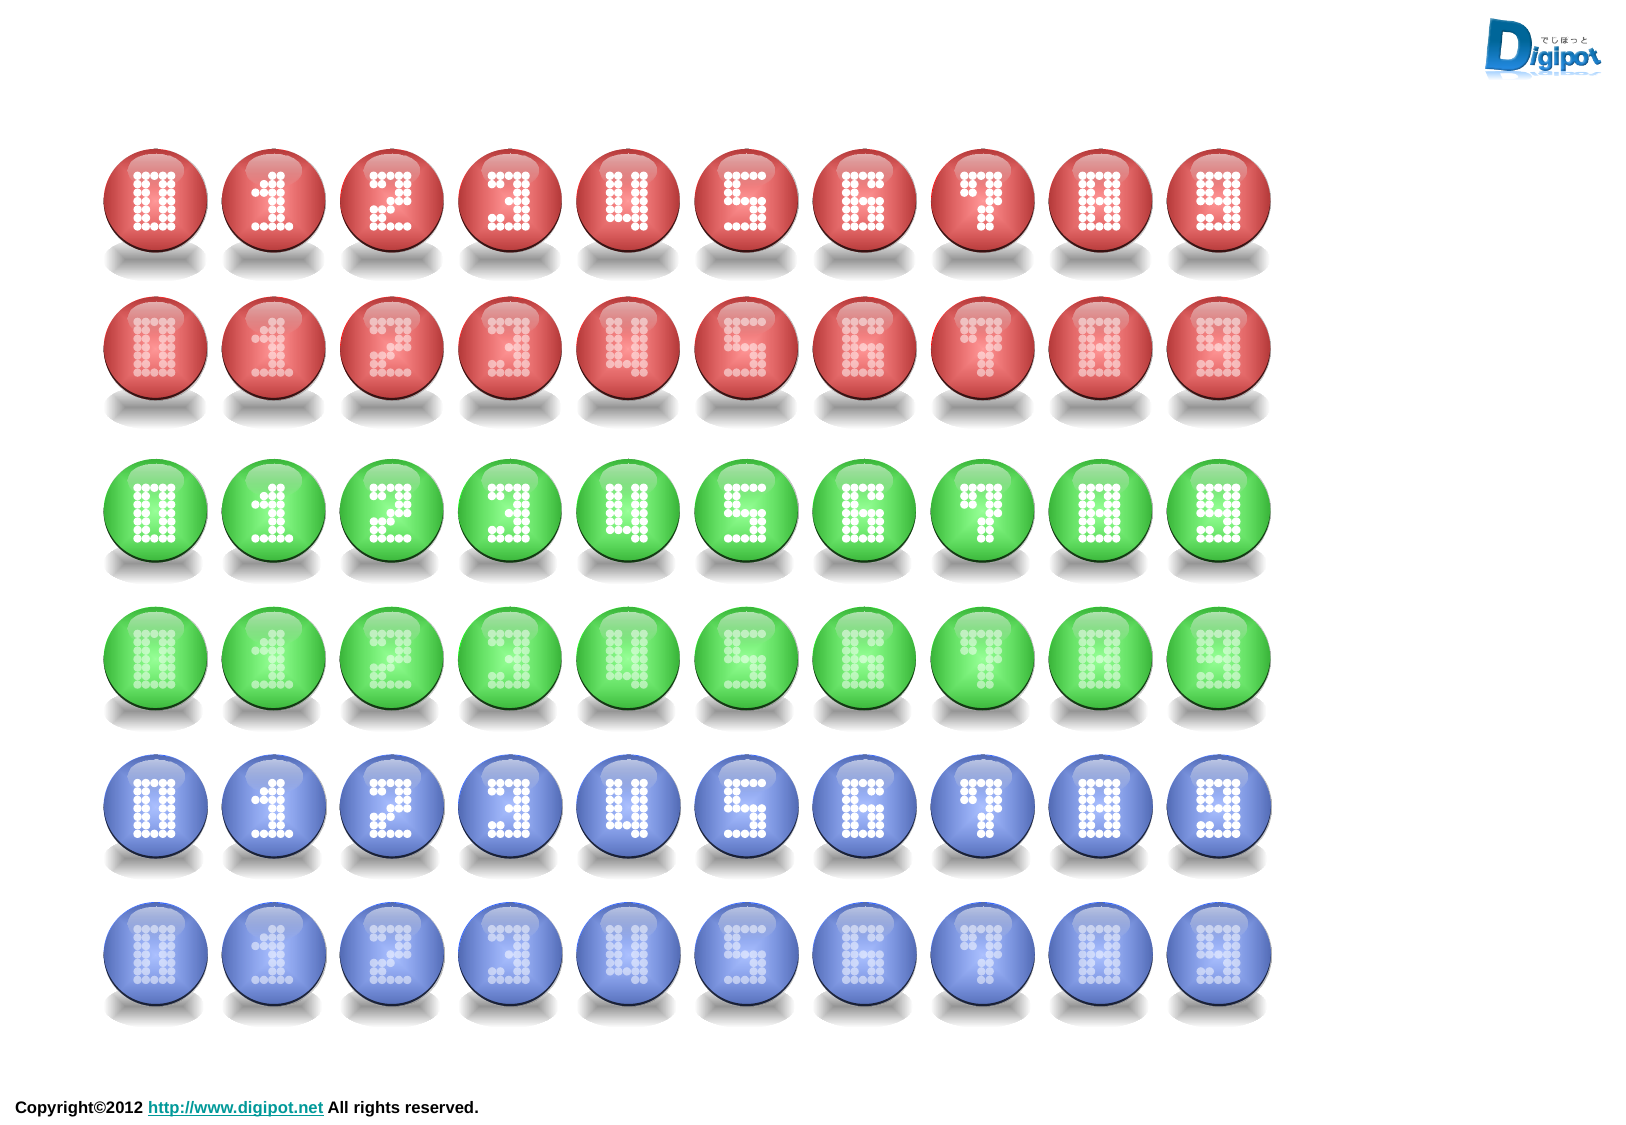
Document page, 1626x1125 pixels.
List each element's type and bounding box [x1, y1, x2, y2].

text_box [339, 606, 444, 733]
text_box [812, 606, 916, 733]
text_box [221, 459, 326, 585]
text_box [221, 296, 326, 430]
text_box [1048, 754, 1153, 881]
text_box [812, 459, 916, 585]
text_box [1078, 483, 1121, 543]
text_box [369, 317, 412, 377]
text_box [340, 296, 444, 430]
text_box [694, 901, 799, 1028]
text_box [930, 901, 1035, 1028]
text_box [221, 754, 326, 881]
text_box [694, 459, 798, 585]
text_box [457, 754, 563, 881]
text_box [1048, 901, 1153, 1028]
text_box [841, 483, 885, 543]
text_box [103, 296, 208, 430]
text_box [576, 296, 680, 430]
text_box [1078, 924, 1121, 985]
text_box [841, 171, 885, 231]
text_box [1048, 459, 1153, 585]
text_box [723, 483, 767, 543]
text_box [605, 483, 648, 543]
text_box [960, 924, 1003, 985]
text_box [487, 778, 530, 838]
text_box [251, 317, 294, 377]
text_box [1166, 901, 1272, 1028]
text_box [103, 148, 208, 282]
text_box [960, 171, 1003, 231]
text_box [1196, 778, 1241, 838]
text_box [133, 924, 176, 985]
text_box [103, 459, 208, 585]
text_box [694, 606, 798, 733]
text_box [221, 148, 326, 282]
text_box [251, 778, 294, 838]
text_box [103, 901, 208, 1028]
text_box [369, 924, 412, 985]
text_box [1196, 483, 1241, 543]
text_box [1166, 606, 1271, 733]
text_box [221, 606, 326, 733]
text_box [576, 606, 680, 733]
text_box [339, 901, 444, 1028]
text_box [487, 317, 530, 377]
text_box [841, 924, 885, 985]
text_box [694, 754, 799, 881]
text_box [1078, 317, 1121, 377]
text_box [841, 778, 885, 838]
text_box [1078, 629, 1121, 689]
text_box [251, 171, 294, 231]
text_box [930, 296, 1035, 430]
text_box [960, 778, 1003, 838]
text_box [340, 148, 444, 282]
text_box [841, 629, 885, 689]
text_box [1196, 924, 1241, 985]
text_box [458, 459, 562, 585]
text_box [930, 606, 1035, 733]
text_box [960, 483, 1003, 543]
text_box [133, 629, 176, 689]
text_box [458, 606, 562, 733]
text_box [576, 148, 680, 282]
text_box [1196, 171, 1241, 231]
text_box [605, 171, 648, 231]
text_box [723, 317, 767, 377]
text_box [133, 778, 176, 838]
text_box [605, 924, 648, 985]
text_box [841, 317, 885, 377]
text_box [339, 459, 444, 585]
text_box [812, 148, 917, 282]
text_box [457, 901, 563, 1028]
text_box [487, 171, 530, 231]
text_box [369, 629, 412, 689]
text_box [723, 171, 767, 231]
text_box [812, 296, 917, 430]
text_box [487, 483, 530, 543]
text_box [576, 754, 681, 881]
text_box [1196, 317, 1241, 377]
text_box [133, 171, 176, 231]
text_box [1078, 778, 1121, 838]
text_box [133, 483, 176, 543]
text_box [339, 754, 444, 881]
text_box [960, 629, 1003, 689]
text_box [812, 754, 917, 881]
text_box [1048, 606, 1153, 733]
text_box [369, 778, 412, 838]
text_box [812, 901, 917, 1028]
text_box [1048, 296, 1153, 430]
text_box [723, 924, 767, 985]
text_box [930, 754, 1035, 881]
text_box [605, 629, 648, 689]
text_box [458, 148, 562, 282]
text_box [1196, 629, 1241, 689]
text_box [251, 629, 294, 689]
text_box [930, 459, 1035, 585]
text_box [723, 629, 767, 689]
text_box [576, 901, 681, 1028]
text_box [605, 317, 648, 377]
picture [1485, 18, 1602, 82]
text_box [103, 606, 208, 733]
text_box [723, 778, 767, 838]
text_box [960, 317, 1003, 377]
text_box [605, 778, 648, 838]
text_box [487, 924, 530, 985]
text_box [221, 901, 326, 1028]
text_box [251, 924, 294, 985]
text_box [369, 171, 412, 231]
text_box [1048, 148, 1153, 282]
text_box [251, 483, 294, 543]
text_box [694, 148, 798, 282]
text_box [1166, 459, 1271, 585]
text_box [1078, 171, 1121, 231]
text_box [694, 296, 798, 430]
text_box [930, 148, 1035, 282]
text_box [369, 483, 412, 543]
text_box [576, 459, 680, 585]
text_box [1166, 754, 1272, 881]
text_box [1166, 148, 1271, 282]
text_box [133, 317, 176, 377]
text_box [103, 754, 208, 881]
text_box [487, 629, 530, 689]
text_box [458, 296, 562, 430]
text_box [1166, 296, 1271, 430]
